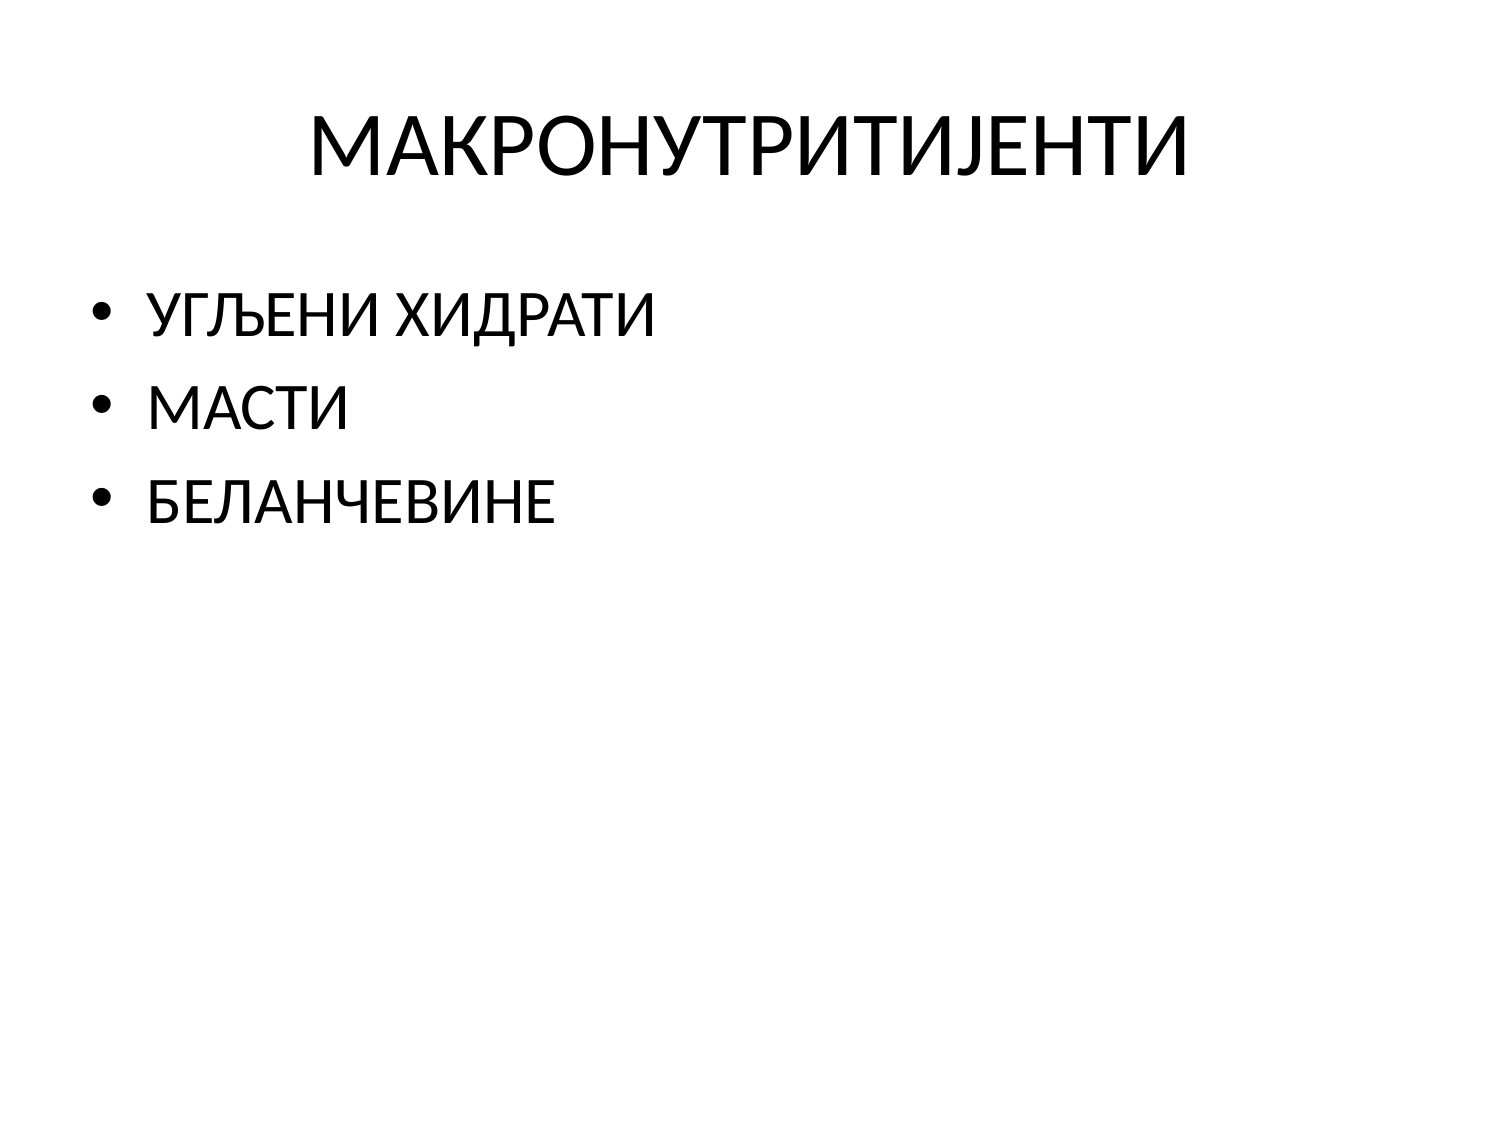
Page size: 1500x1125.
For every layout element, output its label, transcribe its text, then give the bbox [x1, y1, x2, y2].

list УГЉЕНИ ХИДРАТИ МАСТИ БЕЛАНЧЕВИНЕ [75, 262, 1425, 1005]
title МАКРОНУТРИТИЈЕНТИ [75, 45, 1425, 233]
